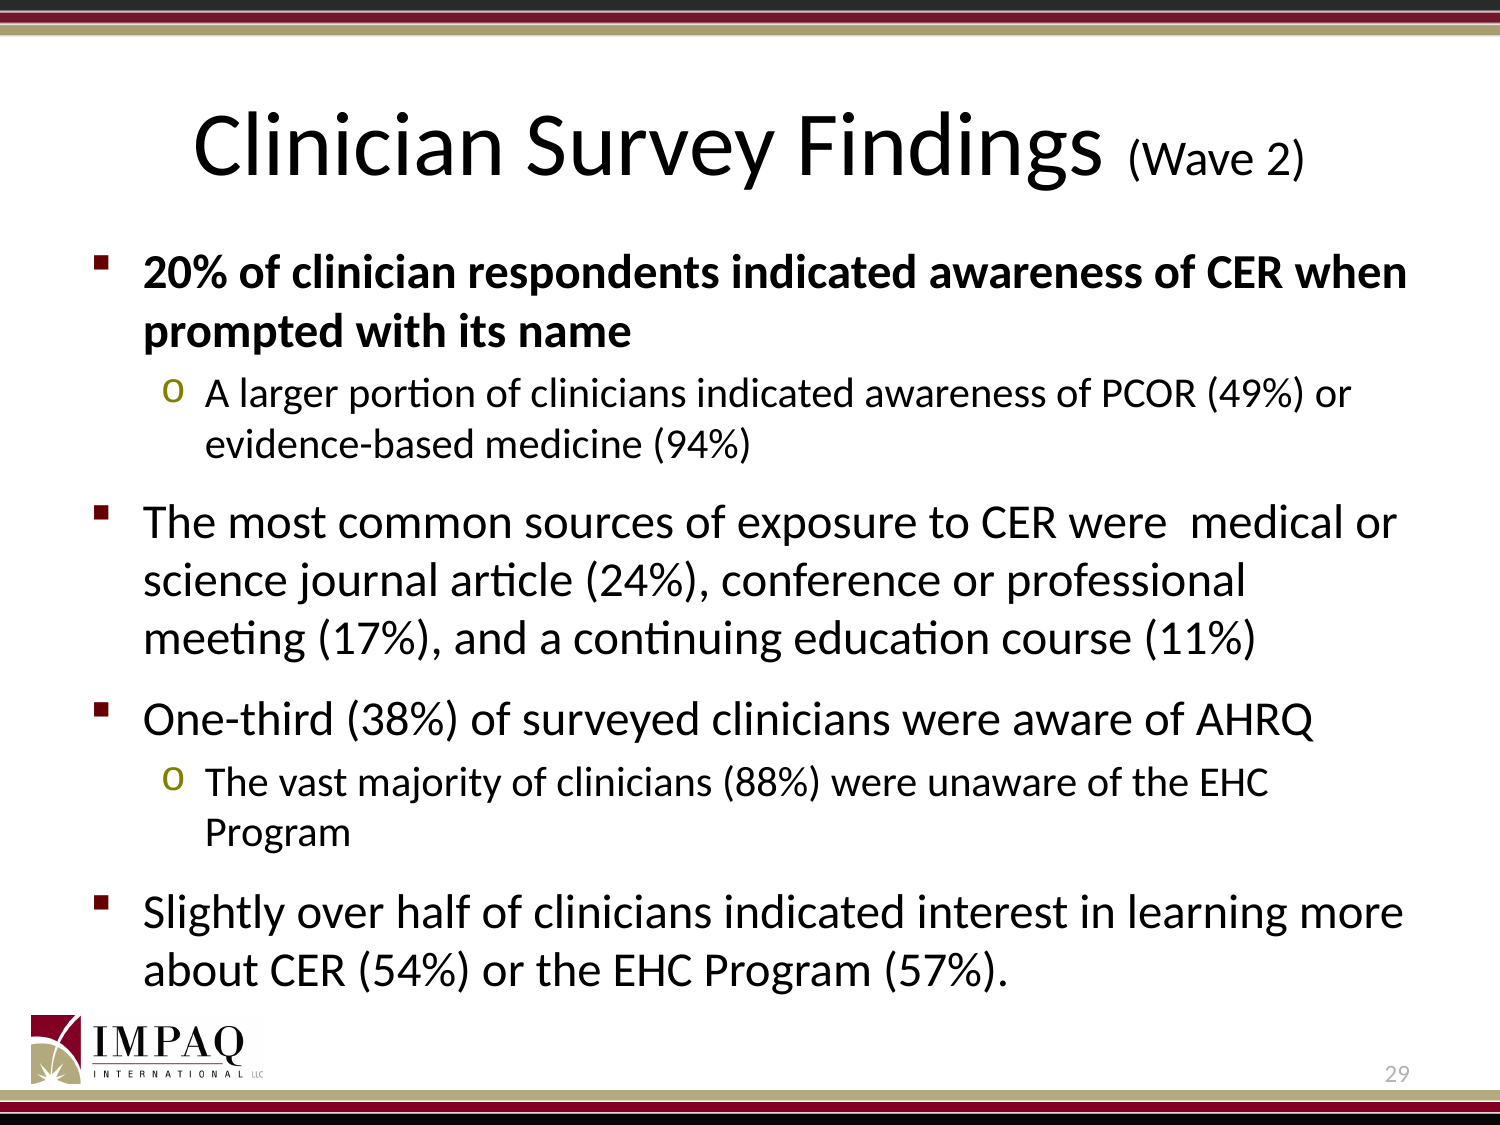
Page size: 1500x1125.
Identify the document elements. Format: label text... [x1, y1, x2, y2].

slide_number 29 [1074, 1042, 1425, 1103]
picture [31, 1015, 263, 1084]
list 20% of clinician respondents indicated awareness of CER when prompted with its name A larger portion of clinicians indicated awareness of PCOR (49%) or evidence-based medicine (94%) The most common sources of exposure to CER were medical or science journal article (24%), conference or professional meeting (17%), and a continuing education course (11%) One-third (38%) of surveyed clinicians were aware of AHRQ The vast majority of clinicians (88%) were unaware of the EHC Program Slightly over half of clinicians indicated interest in learning more about CER (54%) or the EHC Program (57%). [75, 232, 1425, 1013]
picture [0, 1090, 1500, 1125]
picture [0, 0, 1500, 44]
title Clinician Survey Findings (Wave 2) [75, 45, 1425, 232]
